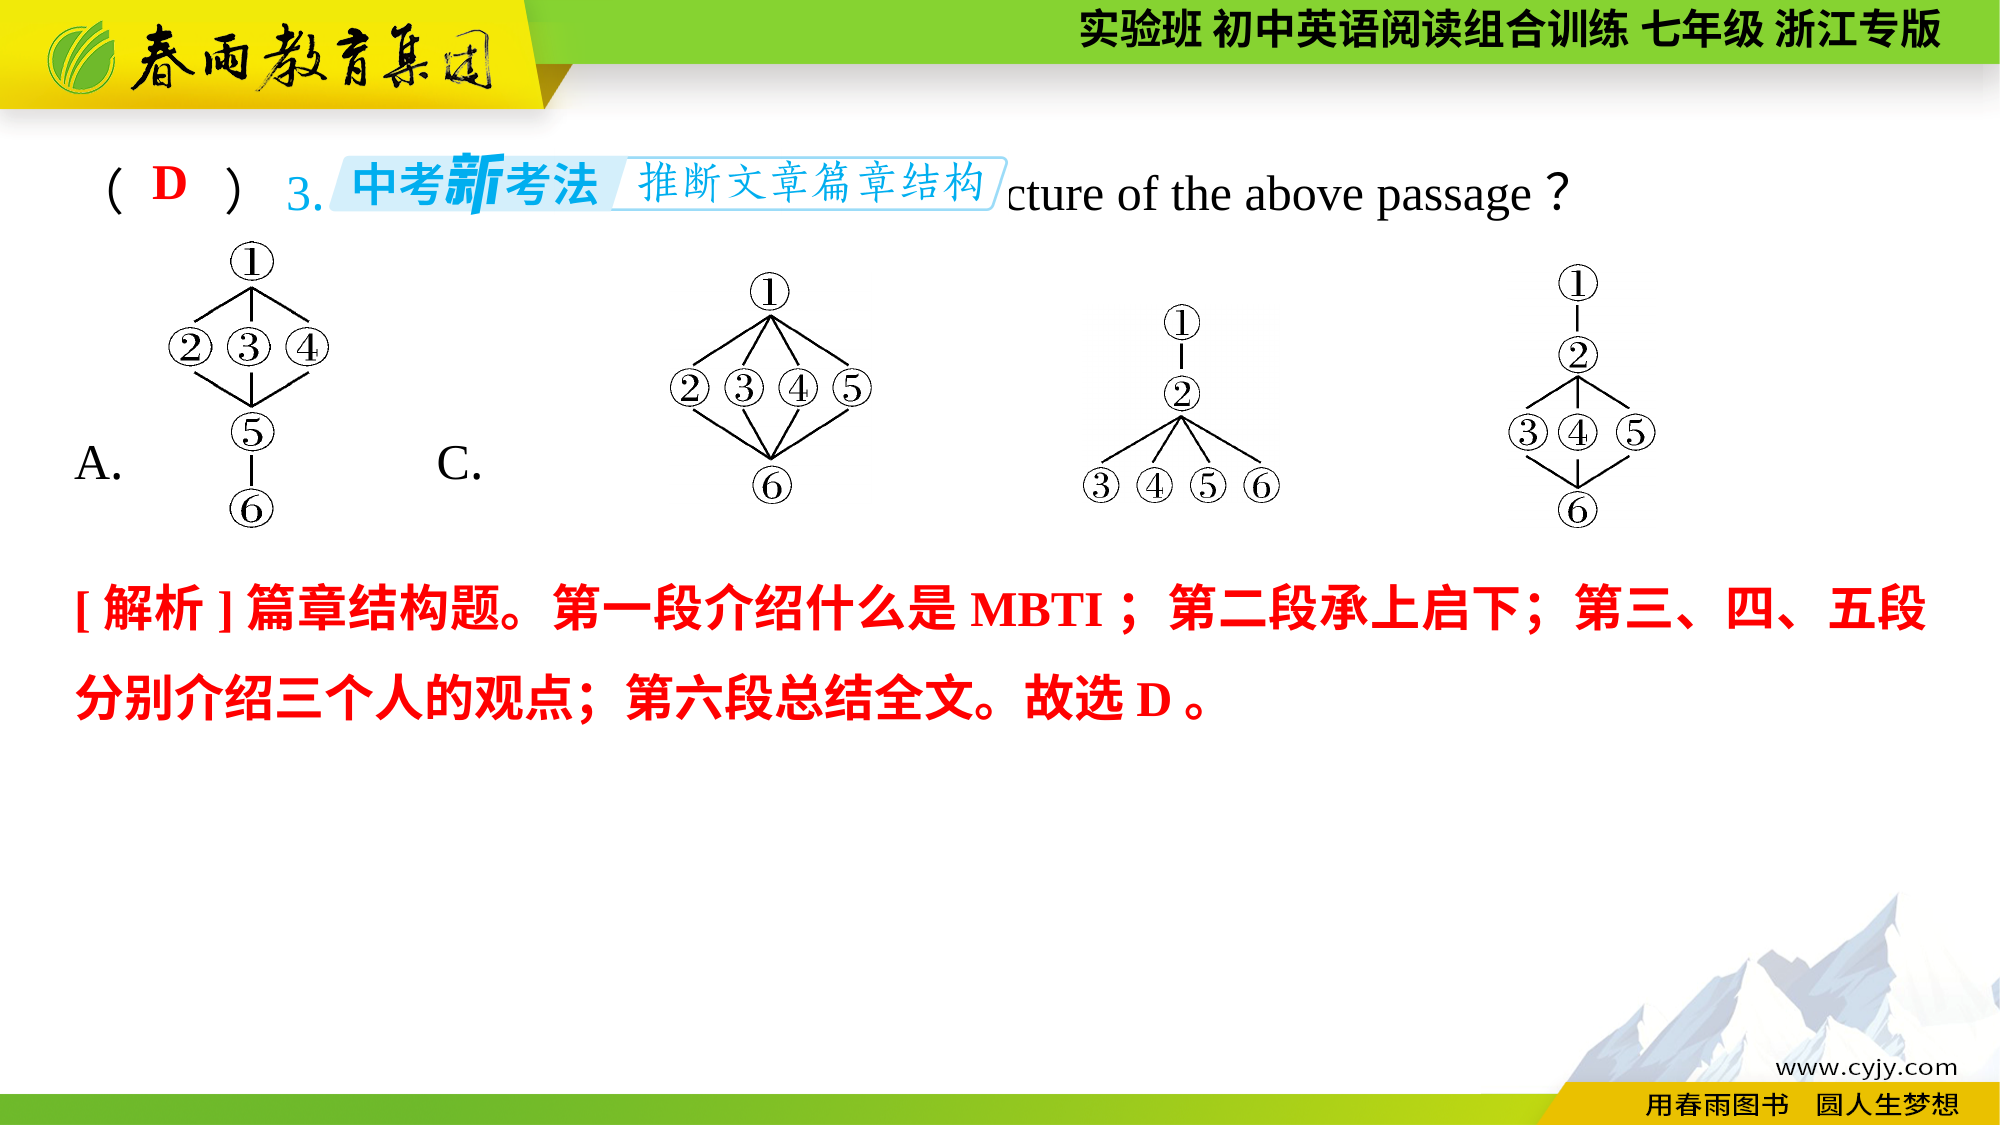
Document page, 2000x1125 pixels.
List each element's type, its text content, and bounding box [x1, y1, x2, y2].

picture [0, 0, 2000, 1125]
text_box D [137, 142, 204, 218]
text_box [解析]篇章结构题。第一段介绍什么是MBTI；第二段承上启下；第三、四、五段分别介绍三个人的观点；第六段总结全文。故选D。 [59, 538, 1944, 734]
list （ ）3. What is the structure of the above passage？ A. B. C. D. [59, 122, 1944, 502]
